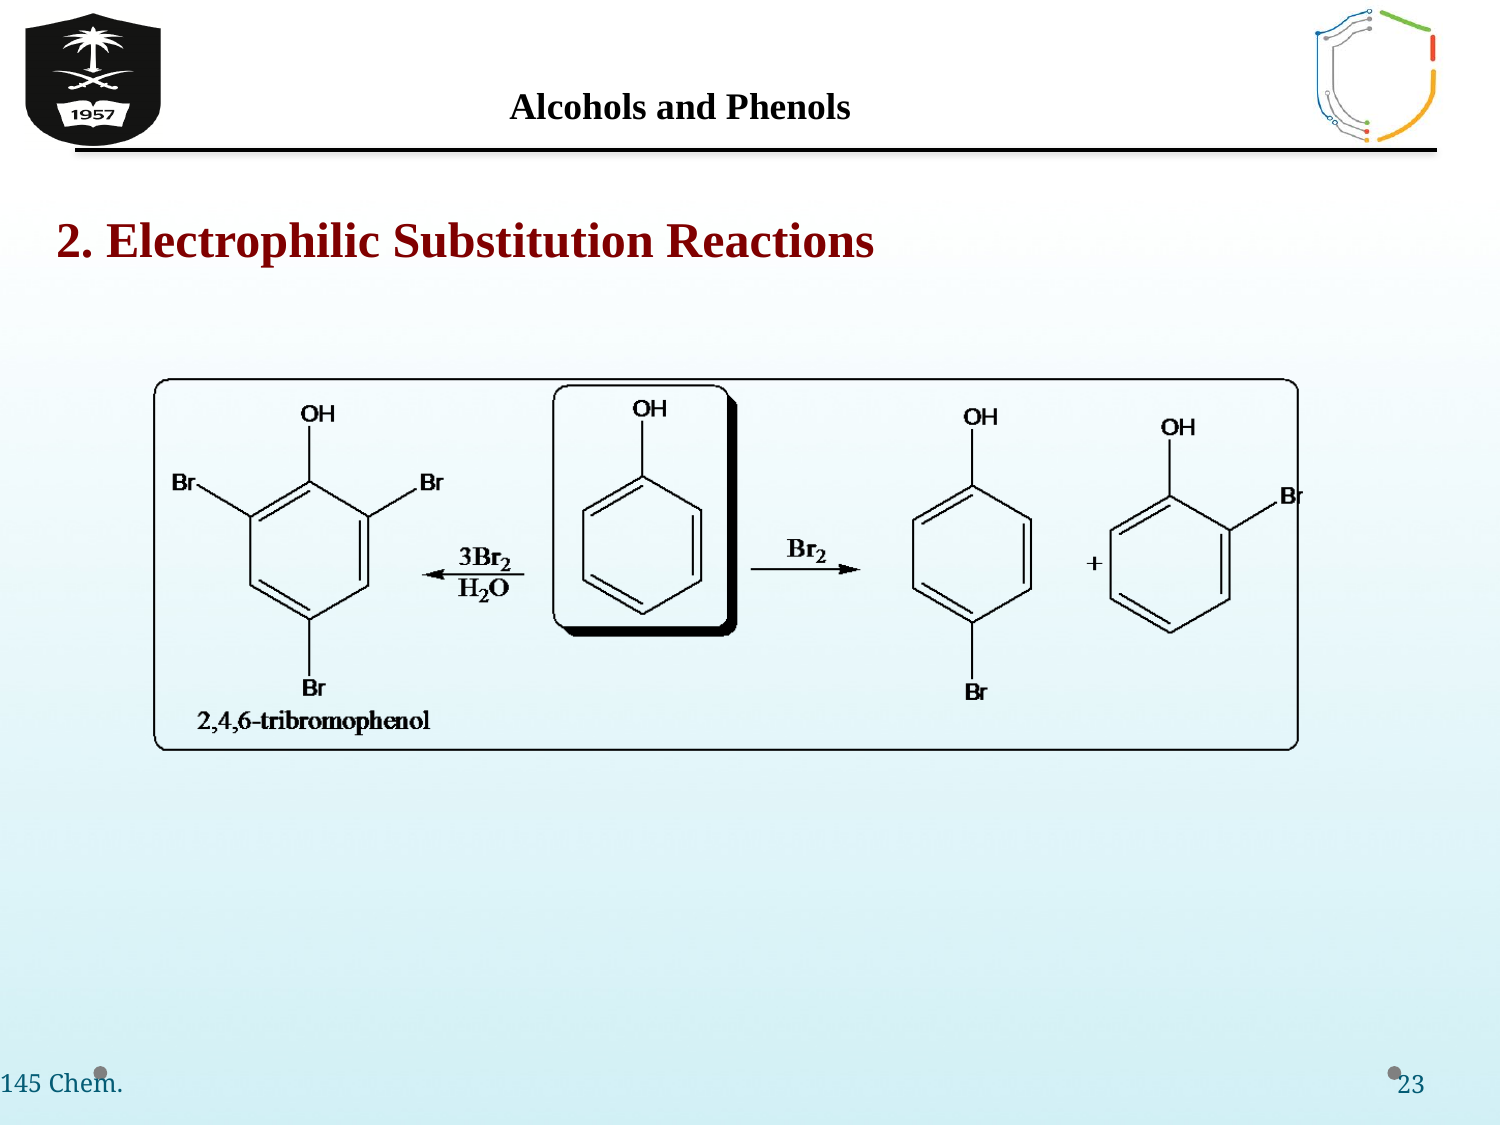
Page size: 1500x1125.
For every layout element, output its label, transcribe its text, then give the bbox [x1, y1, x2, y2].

text_box 2. Electrophilic Substitution Reactions [41, 199, 891, 275]
text_box 23 [1299, 1042, 1425, 1103]
text_box Alcohols and Phenols [494, 74, 866, 135]
picture [0, 0, 1500, 1125]
text_box 145 Chem. [0, 1037, 551, 1098]
